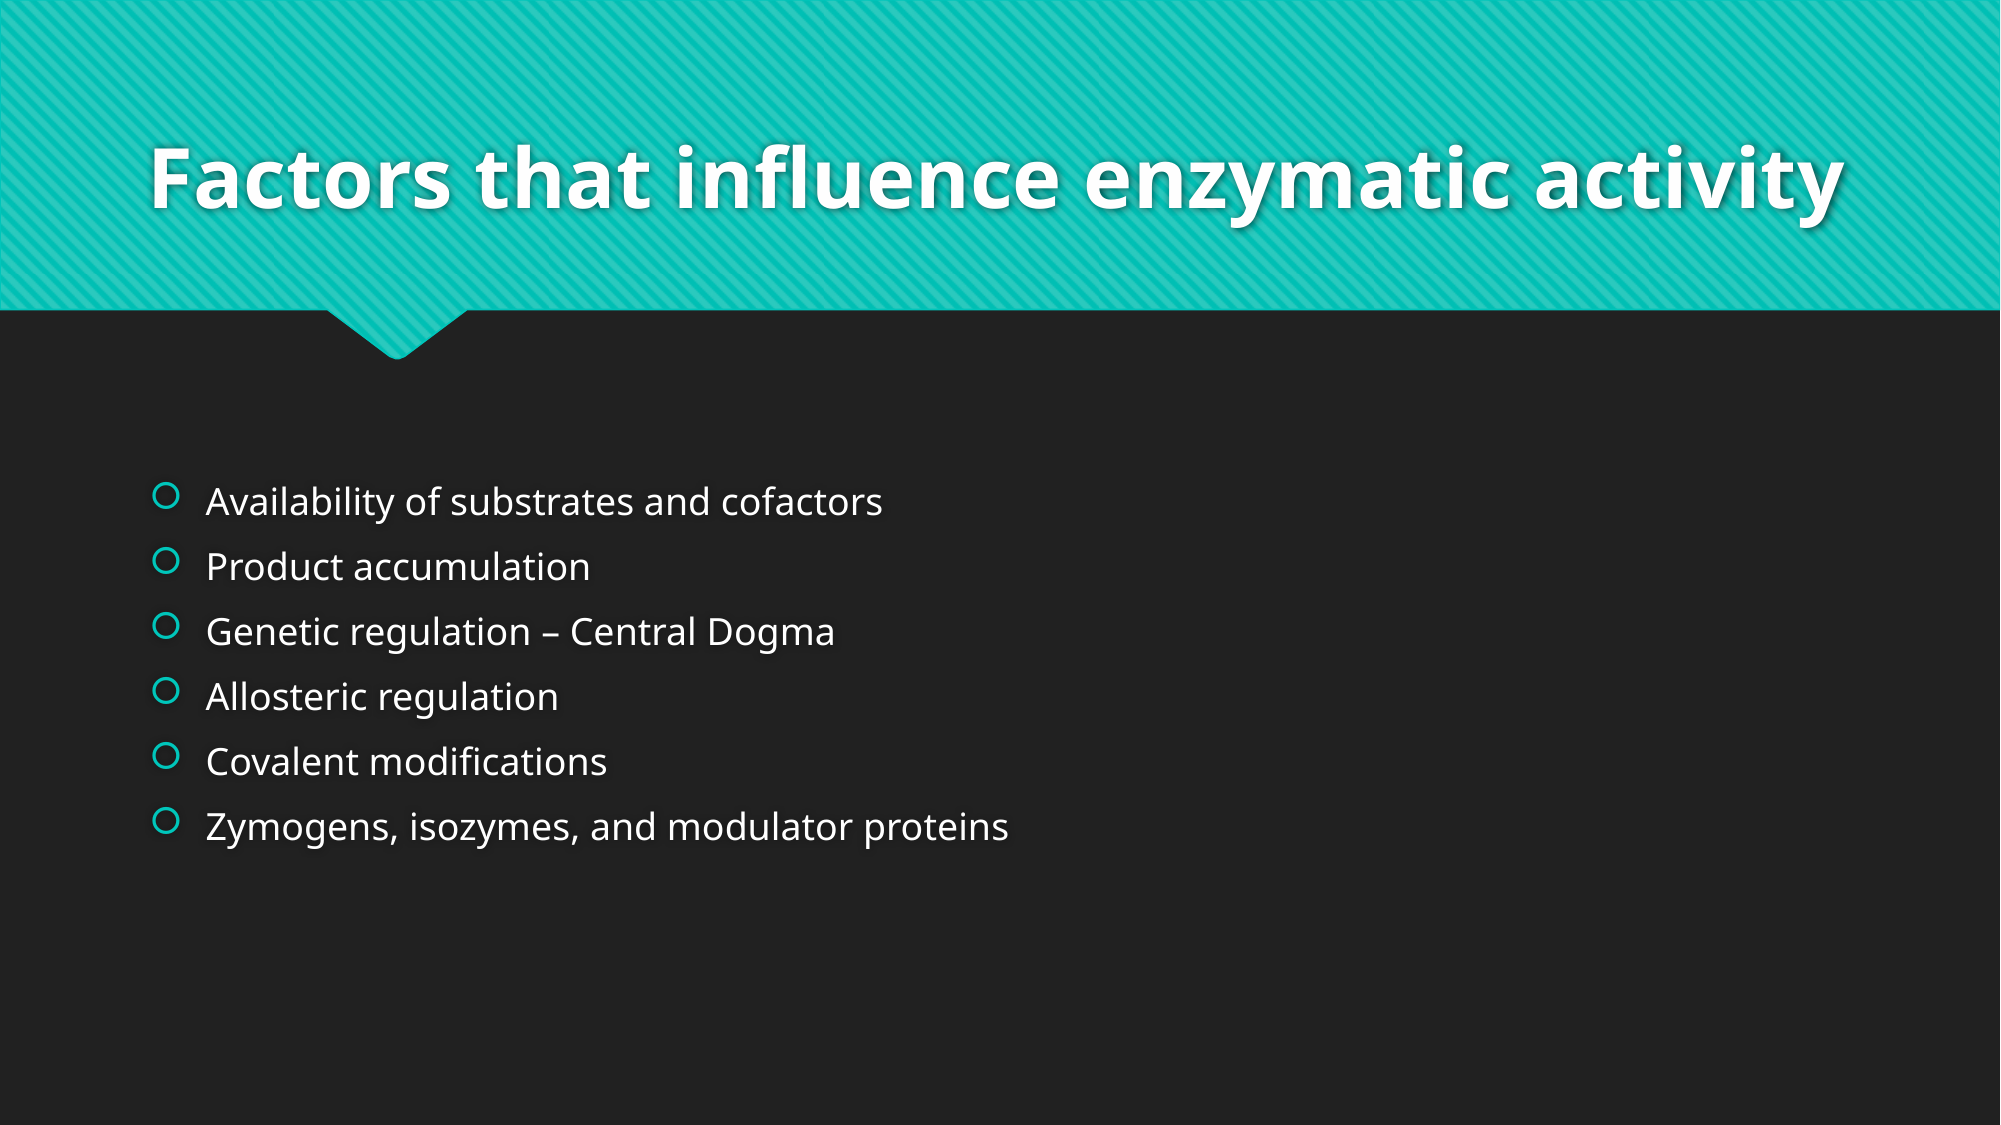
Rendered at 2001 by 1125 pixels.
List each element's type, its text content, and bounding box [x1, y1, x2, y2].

title Factors that influence enzymatic activity [132, 73, 1868, 233]
list Availability of substrates and cofactors Product accumulation Genetic regulation – Central Dogma Allosteric regulation Covalent modifications Zymogens, isozymes, and modulator proteins [134, 364, 1866, 962]
